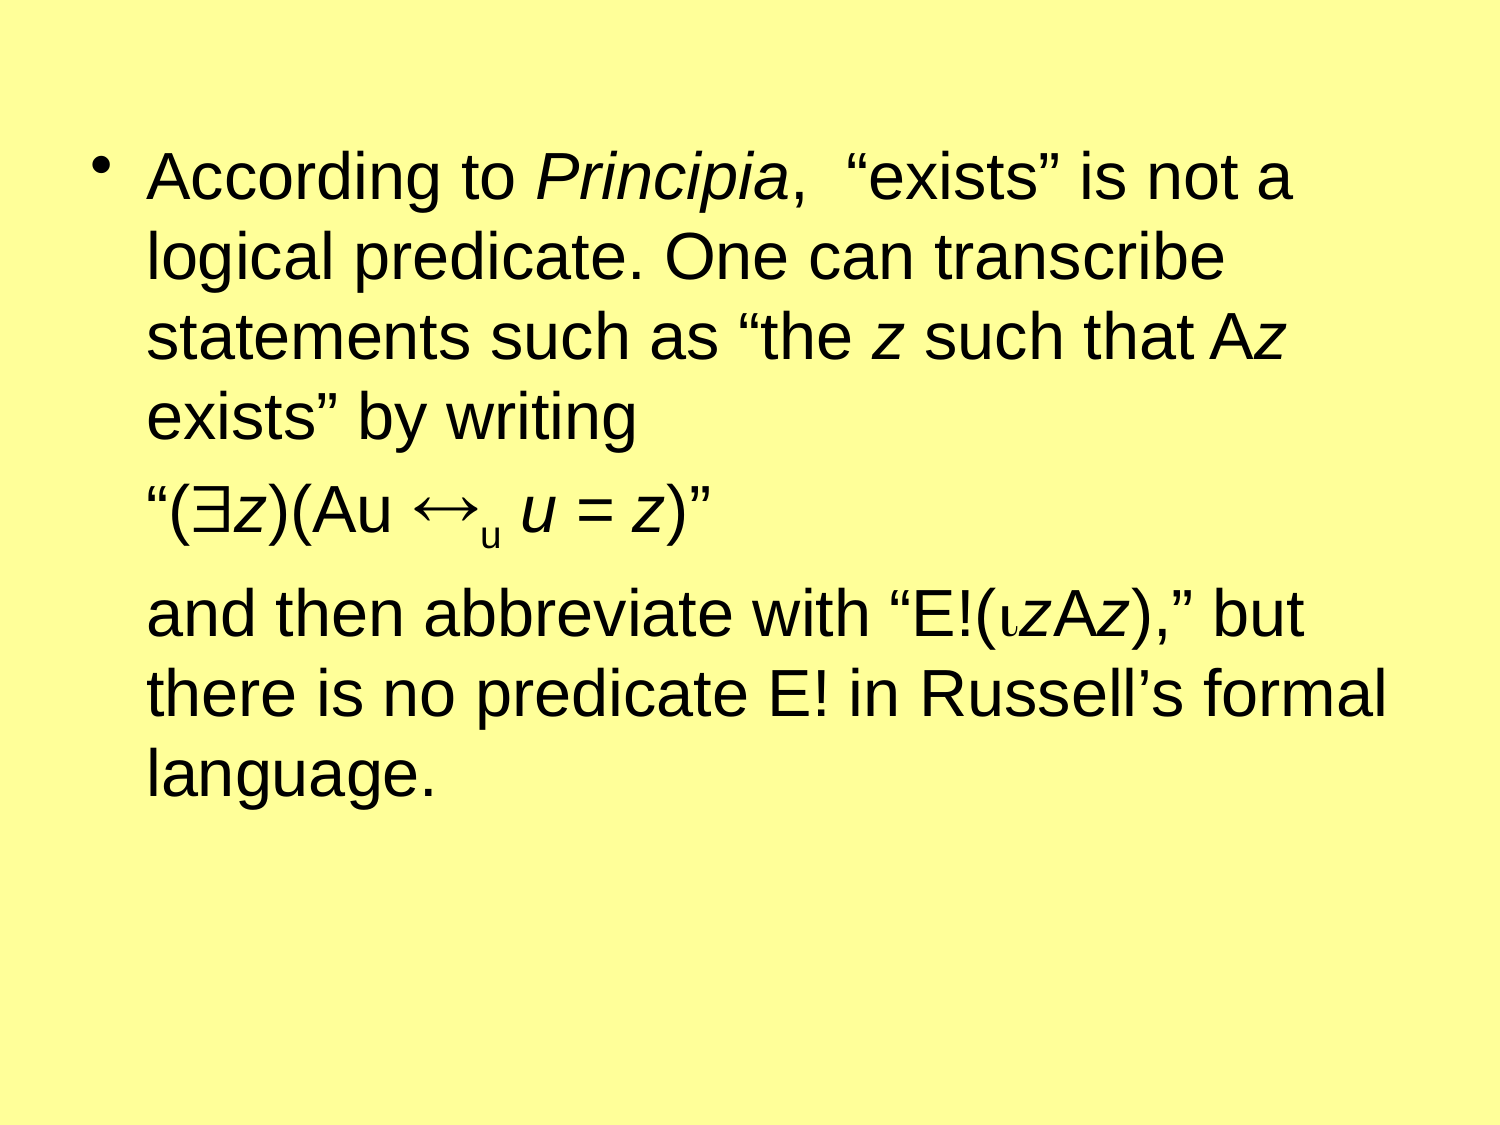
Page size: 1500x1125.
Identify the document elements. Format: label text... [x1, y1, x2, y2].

list According to Principia, “exists” is not a logical predicate. One can transcribe statements such as “the z such that Az exists” by writing “(z)(Au u u = z)” and then abbreviate with “E!(zAz),” but there is no predicate E! in Russell’s formal language. [75, 125, 1425, 1005]
